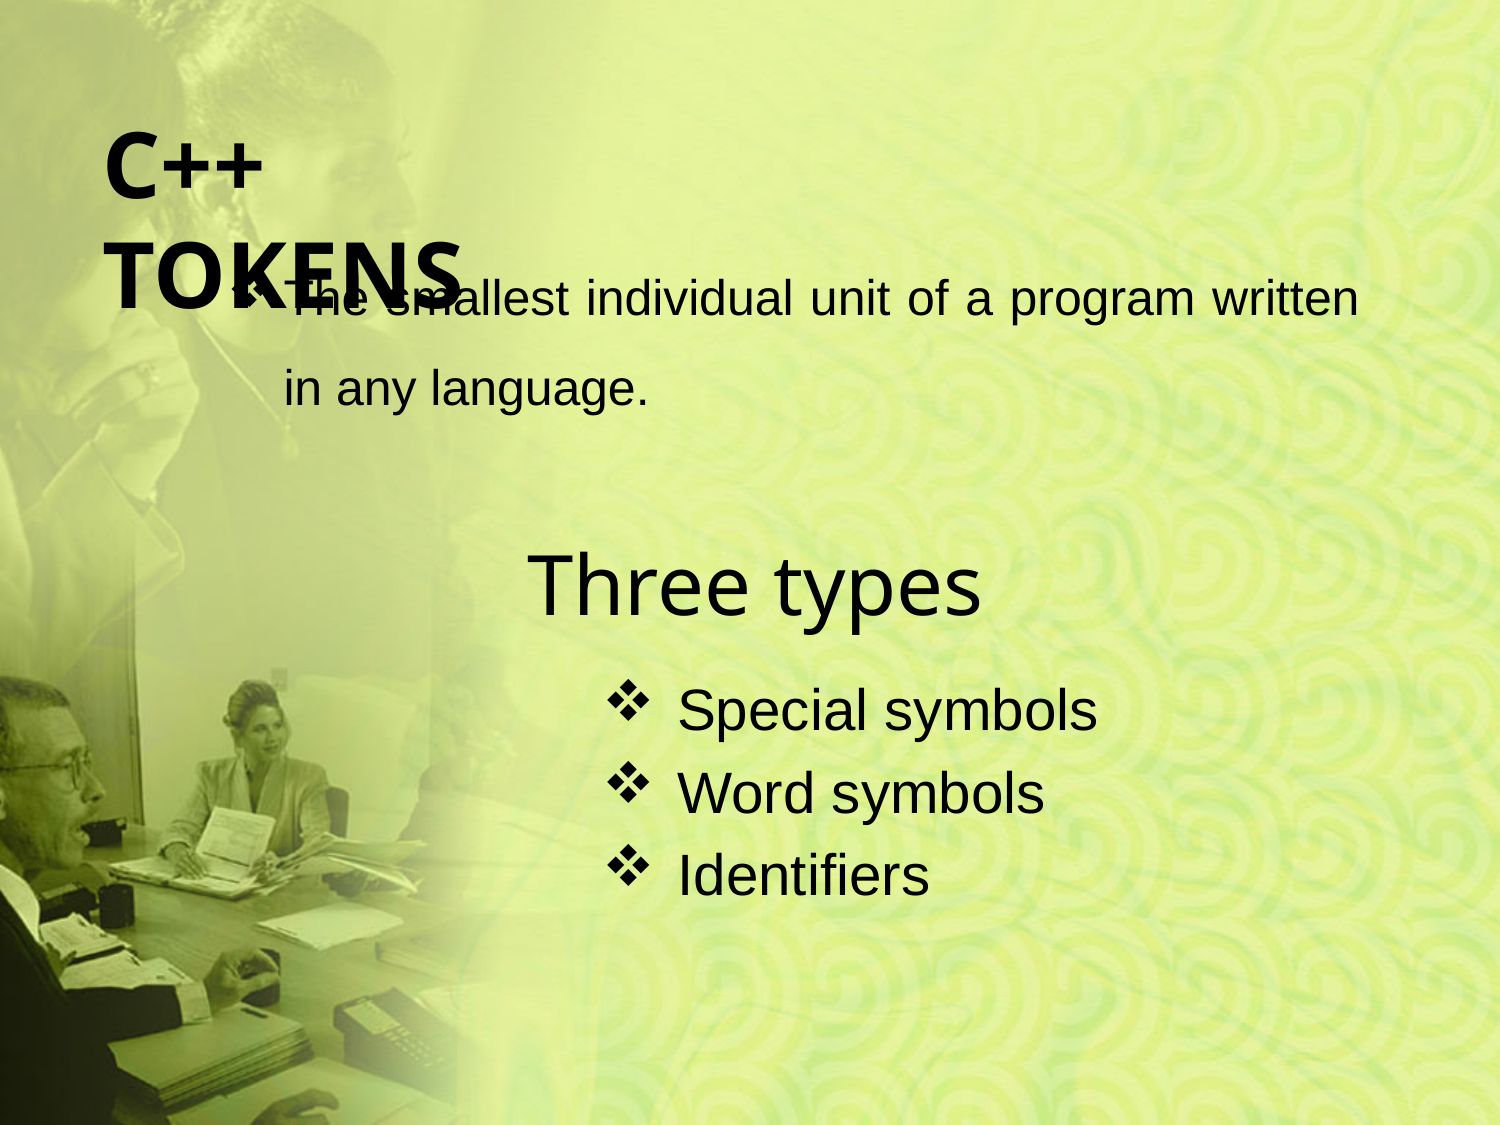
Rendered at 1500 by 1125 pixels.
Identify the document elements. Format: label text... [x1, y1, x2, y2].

text_box C++ TOKENS [87, 99, 663, 335]
text_box Three types Special symbols Word symbols Identifiers [512, 524, 1225, 915]
picture [0, 0, 1500, 1125]
text_box The smallest individual unit of a program written in any language. [212, 228, 1375, 423]
